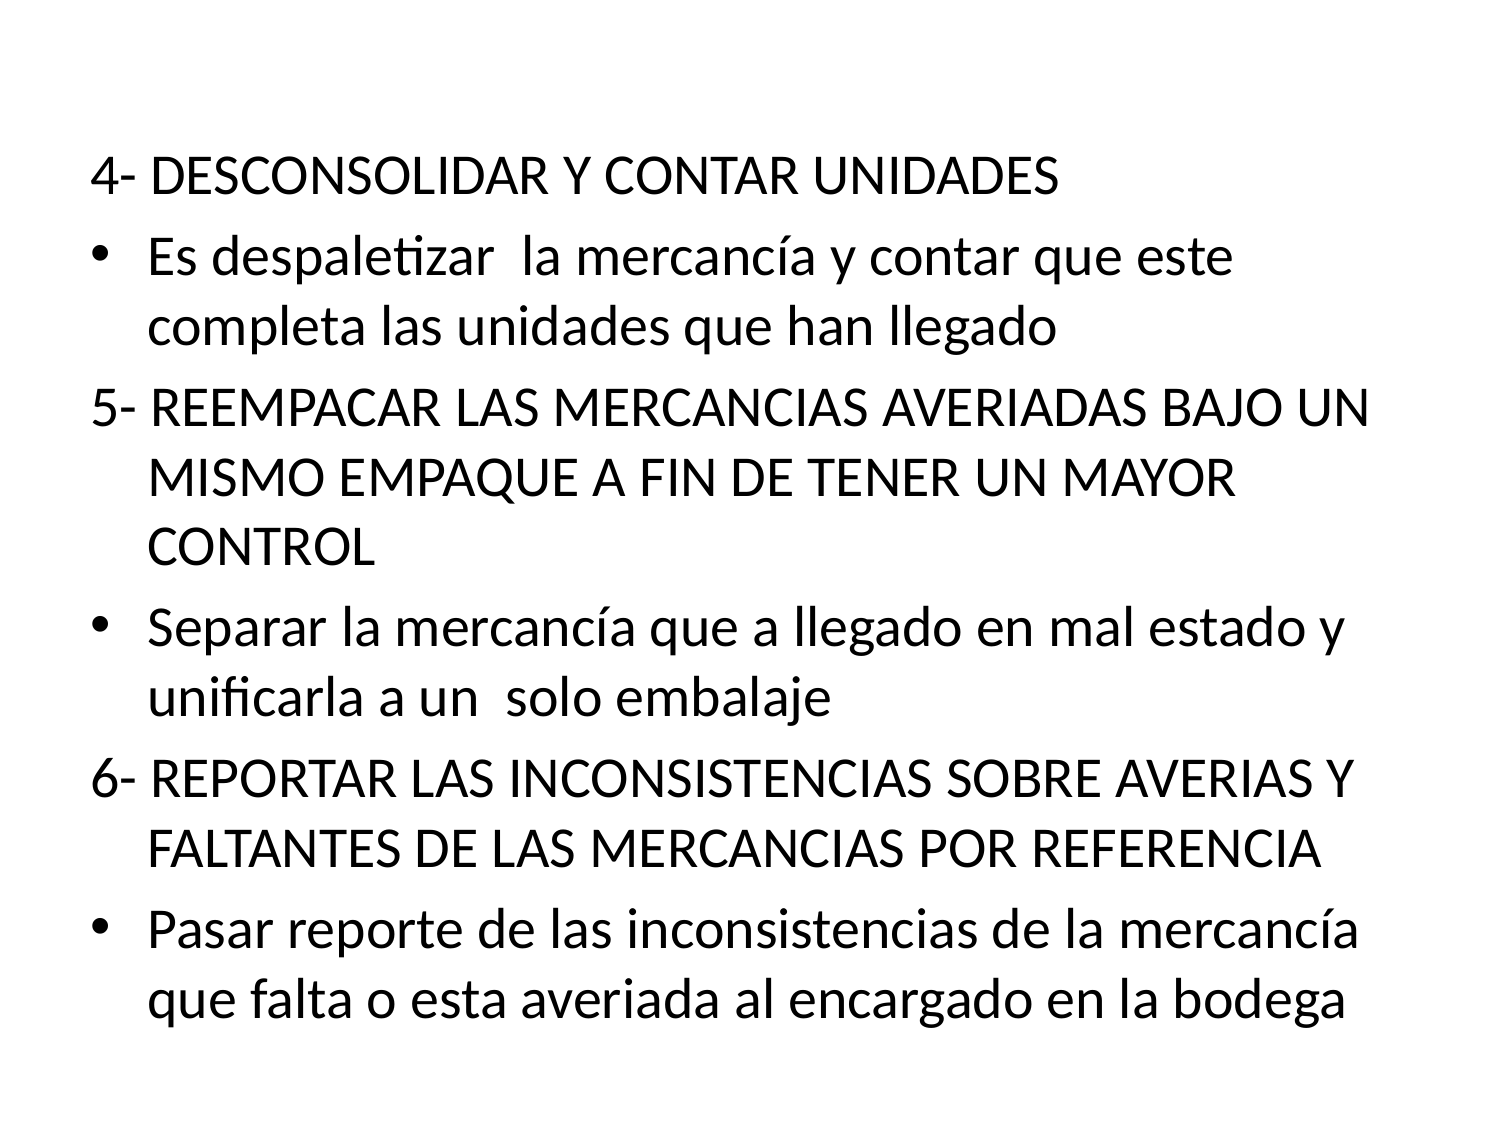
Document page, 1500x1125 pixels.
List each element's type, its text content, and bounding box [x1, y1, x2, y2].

list 4- DESCONSOLIDAR Y CONTAR UNIDADES Es despaletizar la mercancía y contar que este completa las unidades que han llegado 5- REEMPACAR LAS MERCANCIAS AVERIADAS BAJO UN MISMO EMPAQUE A FIN DE TENER UN MAYOR CONTROL Separar la mercancía que a llegado en mal estado y unificarla a un solo embalaje 6- REPORTAR LAS INCONSISTENCIAS SOBRE AVERIAS Y FALTANTES DE LAS MERCANCIAS POR REFERENCIA Pasar reporte de las inconsistencias de la mercancía que falta o esta averiada al encargado en la bodega [75, 128, 1425, 1055]
